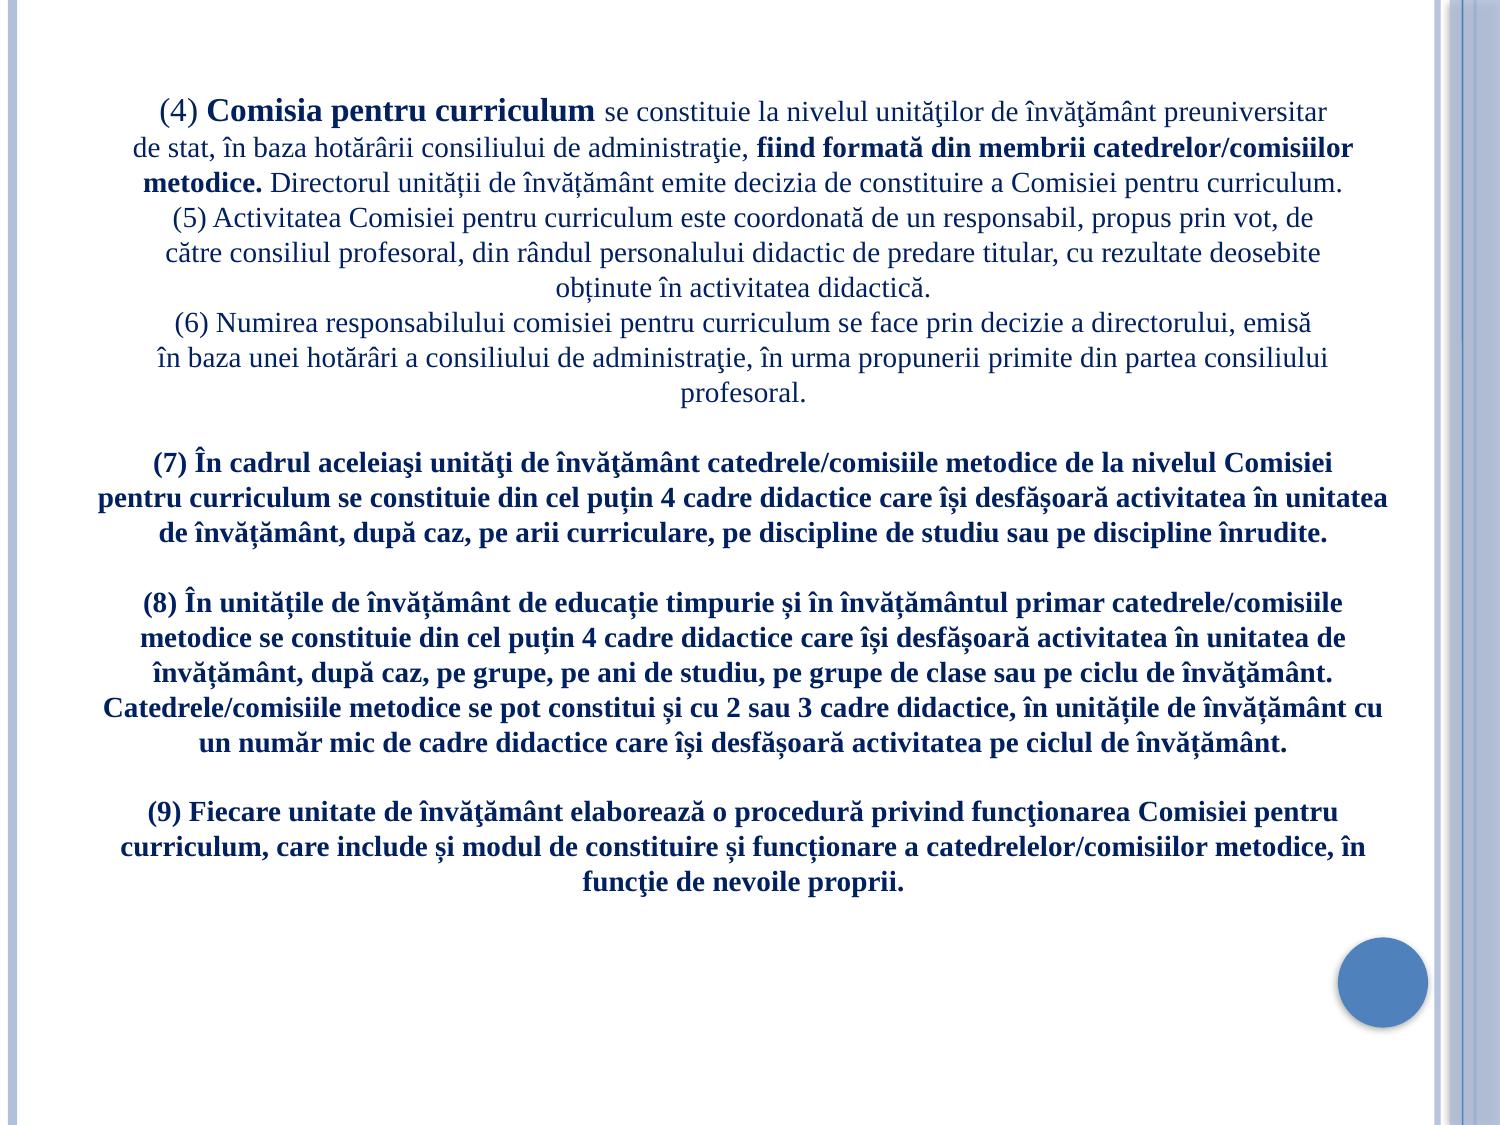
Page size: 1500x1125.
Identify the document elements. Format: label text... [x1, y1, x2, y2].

title (4) Comisia pentru curriculum se constituie la nivelul unităţilor de învăţământ preuniversitar de stat, în baza hotărârii consiliului de administraţie, fiind formată din membrii catedrelor/comisiilor metodice. Directorul unității de învățământ emite decizia de constituire a Comisiei pentru curriculum. (5) Activitatea Comisiei pentru curriculum este coordonată de un responsabil, propus prin vot, de către consiliul profesoral, din rândul personalului didactic de predare titular, cu rezultate deosebite obținute în activitatea didactică. (6) Numirea responsabilului comisiei pentru curriculum se face prin decizie a directorului, emisă în baza unei hotărâri a consiliului de administraţie, în urma propunerii primite din partea consiliului profesoral. (7) În cadrul aceleiaşi unităţi de învăţământ catedrele/comisiile metodice de la nivelul Comisiei pentru curriculum se constituie din cel puțin 4 cadre didactice care își desfășoară activitatea în unitatea de învățământ, după caz, pe arii curriculare, pe discipline de studiu sau pe discipline înrudite. (8) În unitățile de învățământ de educație timpurie și în învățământul primar catedrele/comisiile metodice se constituie din cel puțin 4 cadre didactice care își desfășoară activitatea în unitatea de învățământ, după caz, pe grupe, pe ani de studiu, pe grupe de clase sau pe ciclu de învăţământ. Catedrele/comisiile metodice se pot constitui și cu 2 sau 3 cadre didactice, în unitățile de învățământ cu un număr mic de cadre didactice care își desfășoară activitatea pe ciclul de învățământ. (9) Fiecare unitate de învăţământ elaborează o procedură privind funcţionarea Comisiei pentru curriculum, care include și modul de constituire și funcționare a catedrelelor/comisiilor metodice, în funcţie de nevoile proprii. [75, 45, 1413, 975]
